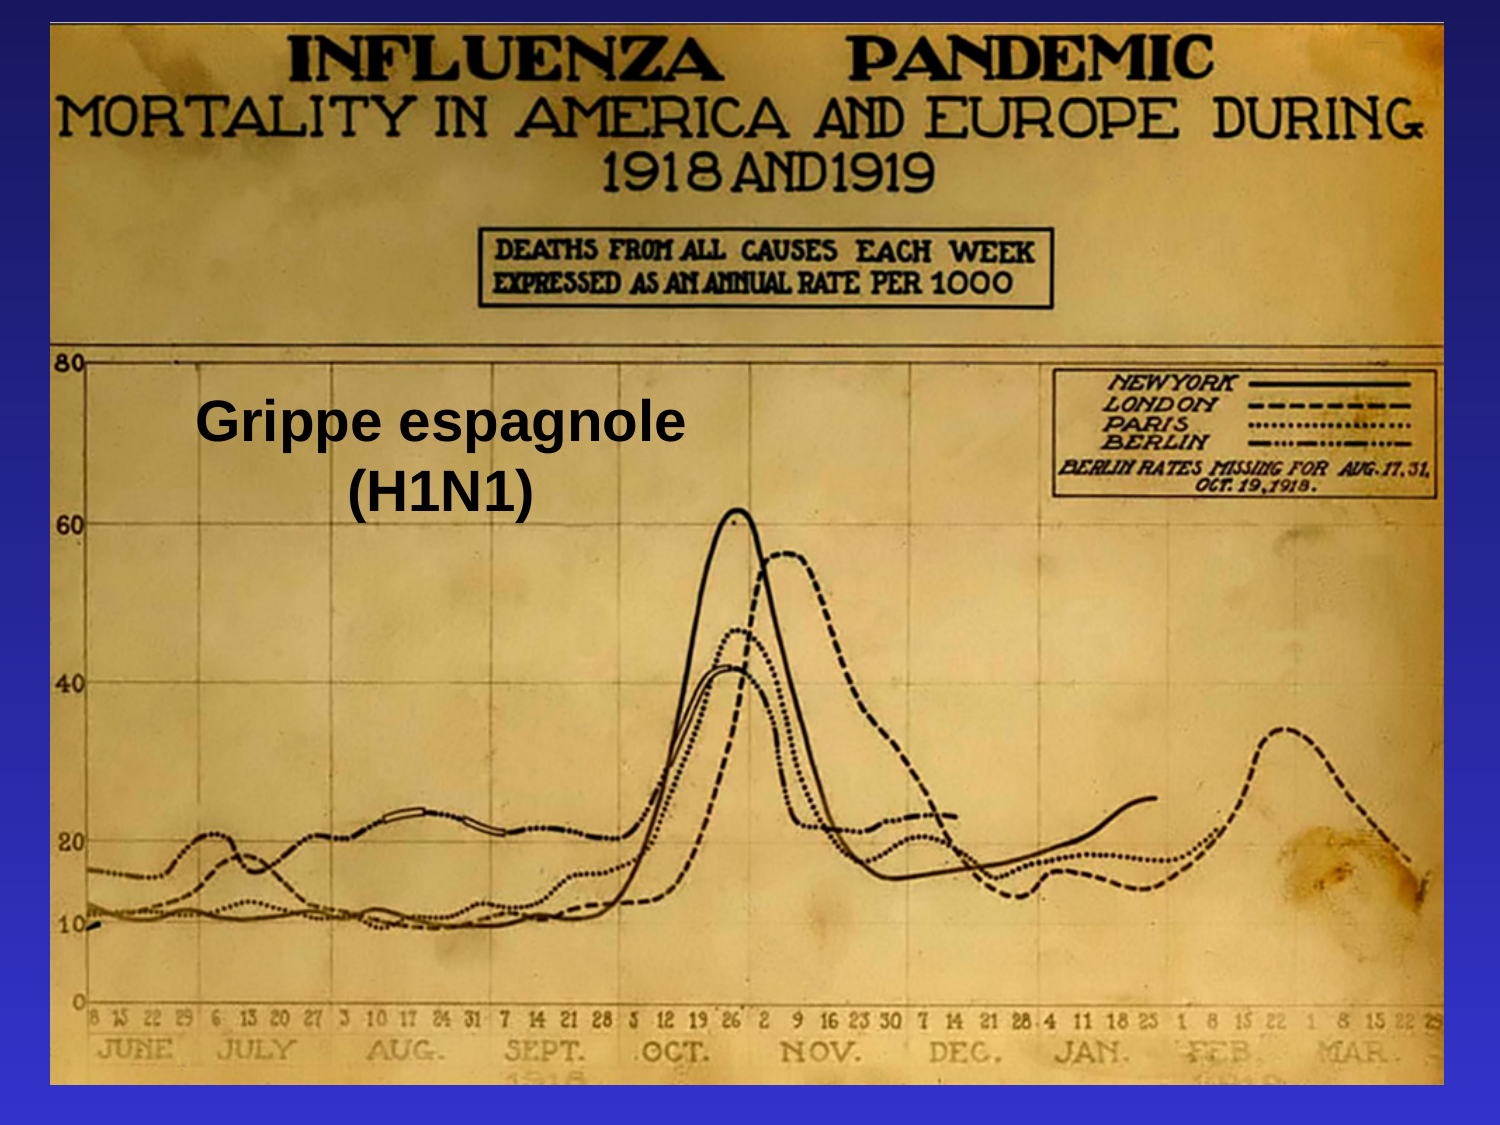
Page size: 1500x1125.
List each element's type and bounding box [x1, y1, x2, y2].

picture [49, 21, 1444, 1085]
